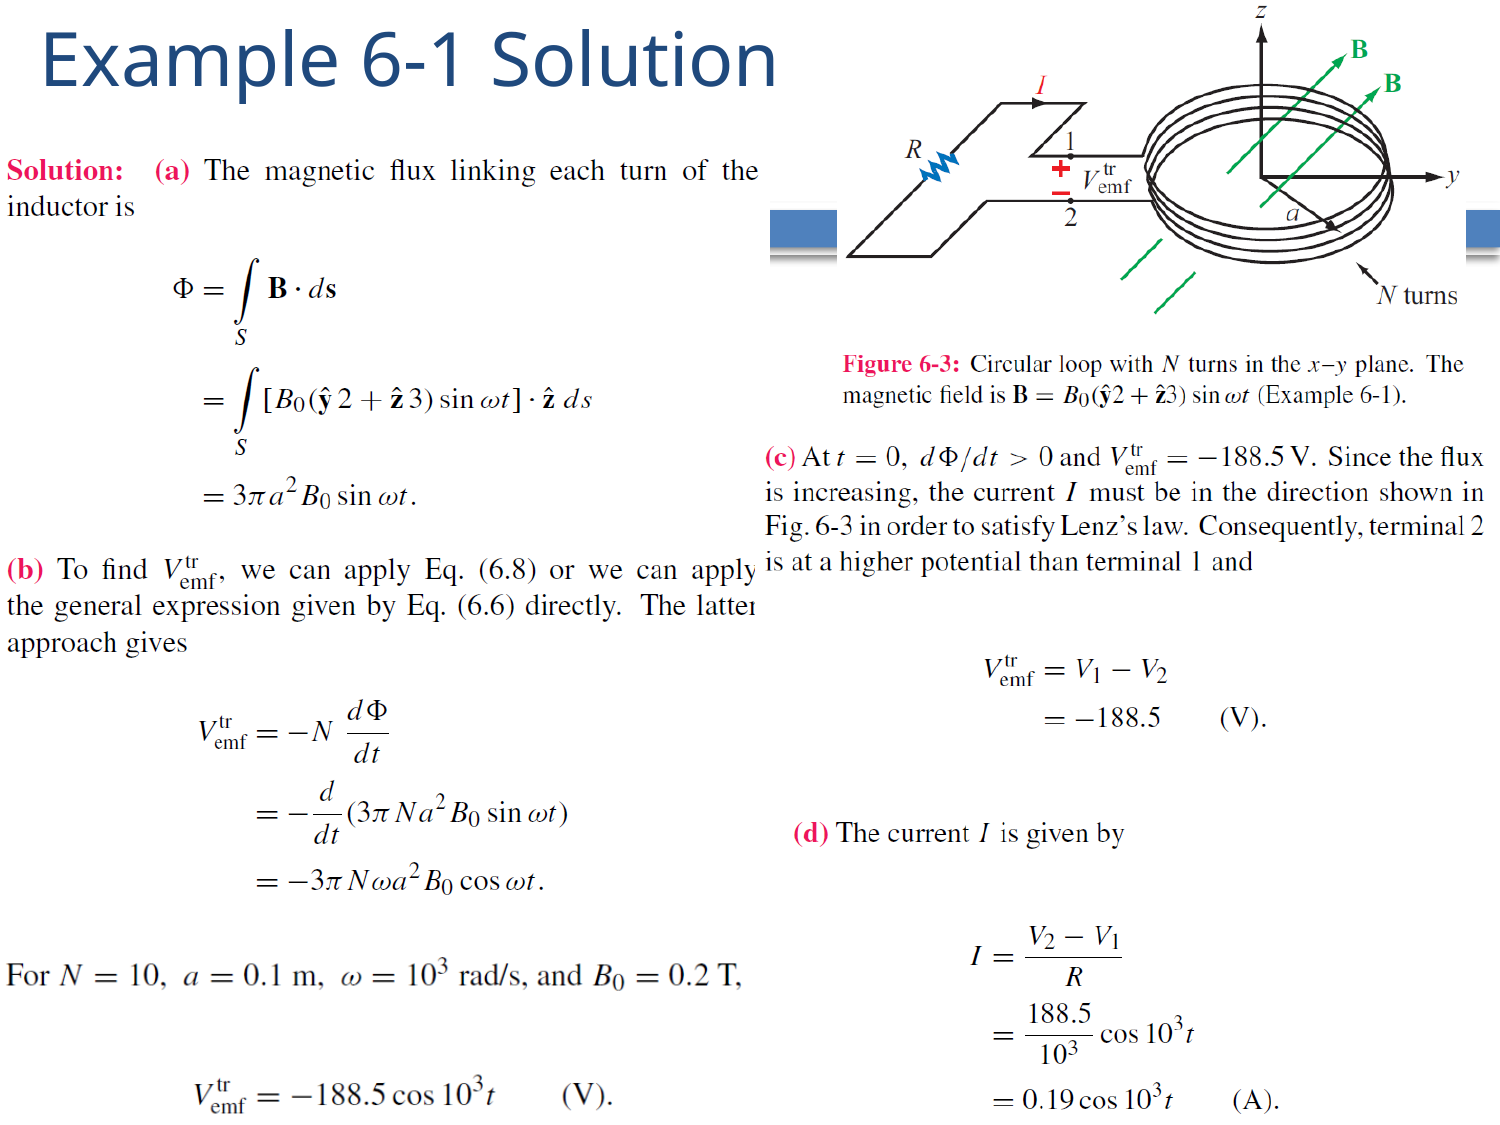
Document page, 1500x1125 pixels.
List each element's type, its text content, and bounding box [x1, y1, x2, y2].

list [837, 0, 1466, 413]
title Example 6-1 Solution [24, 0, 835, 138]
picture [0, 149, 1500, 1125]
picture [0, 953, 751, 1125]
